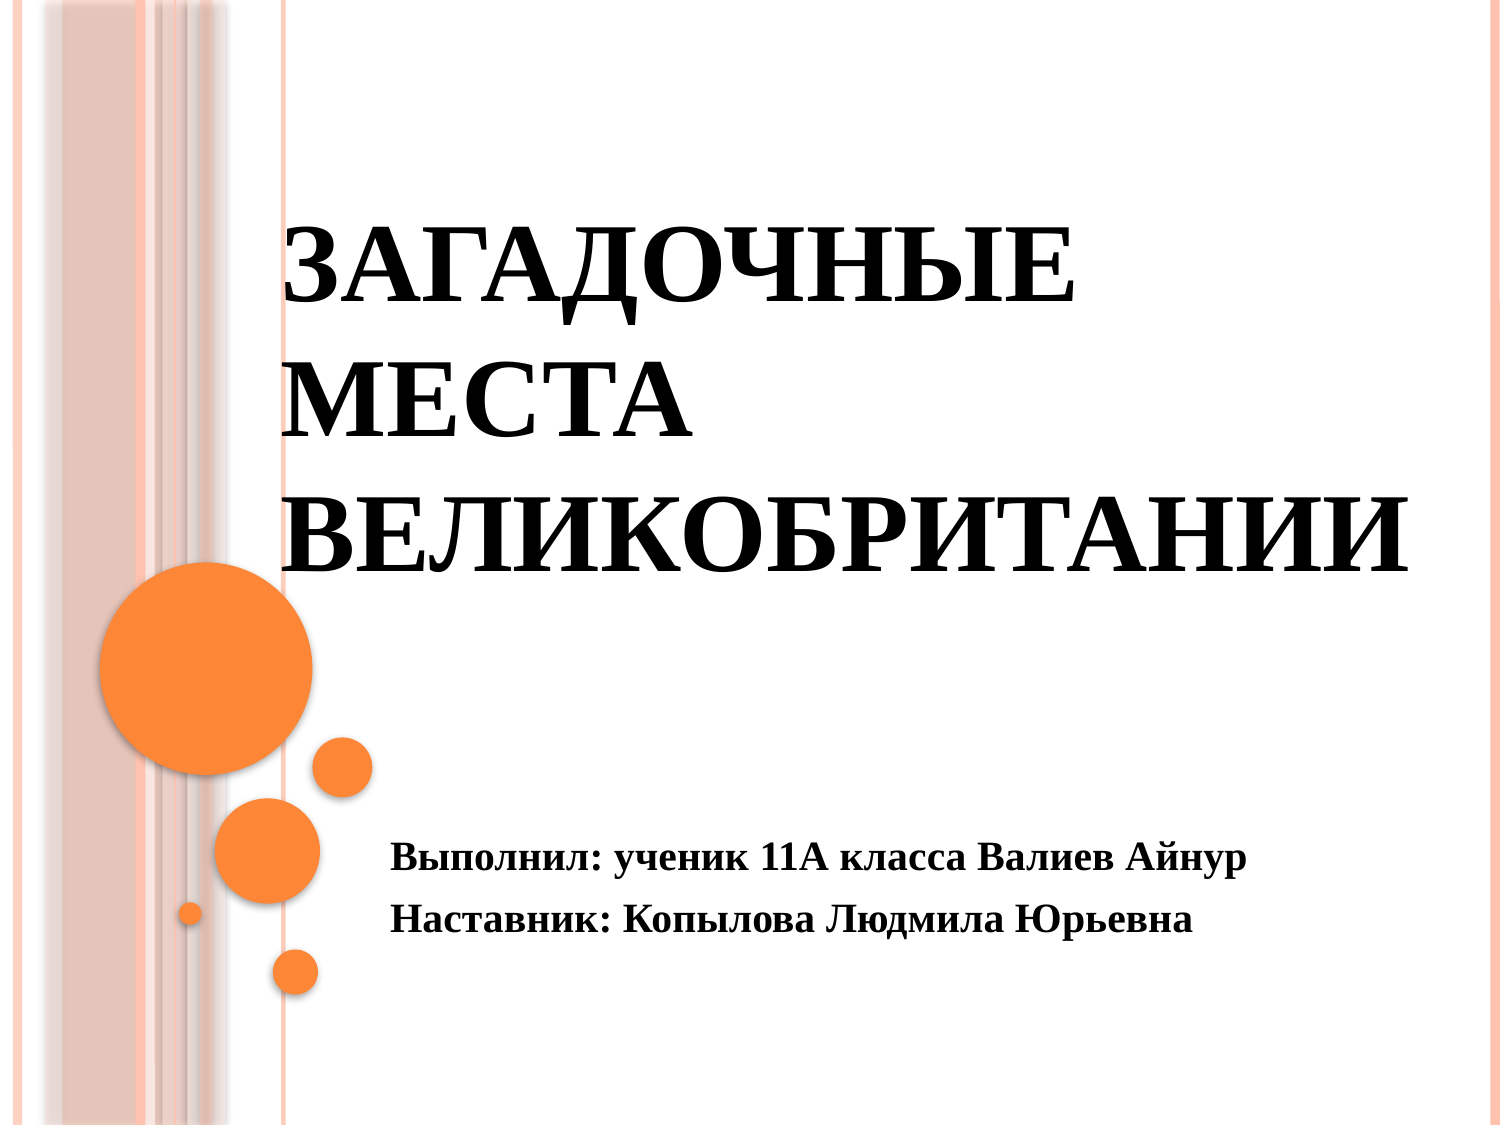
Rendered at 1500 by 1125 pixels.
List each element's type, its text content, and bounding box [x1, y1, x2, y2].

subtitle Выполнил: ученик 11А класса Валиев Айнур Наставник: Копылова Людмила Юрьевна [374, 820, 1388, 1047]
title ЗАГАДОЧНЫЕ МЕСТА ВЕЛИКОБРИТАНИИ [265, 290, 1447, 602]
